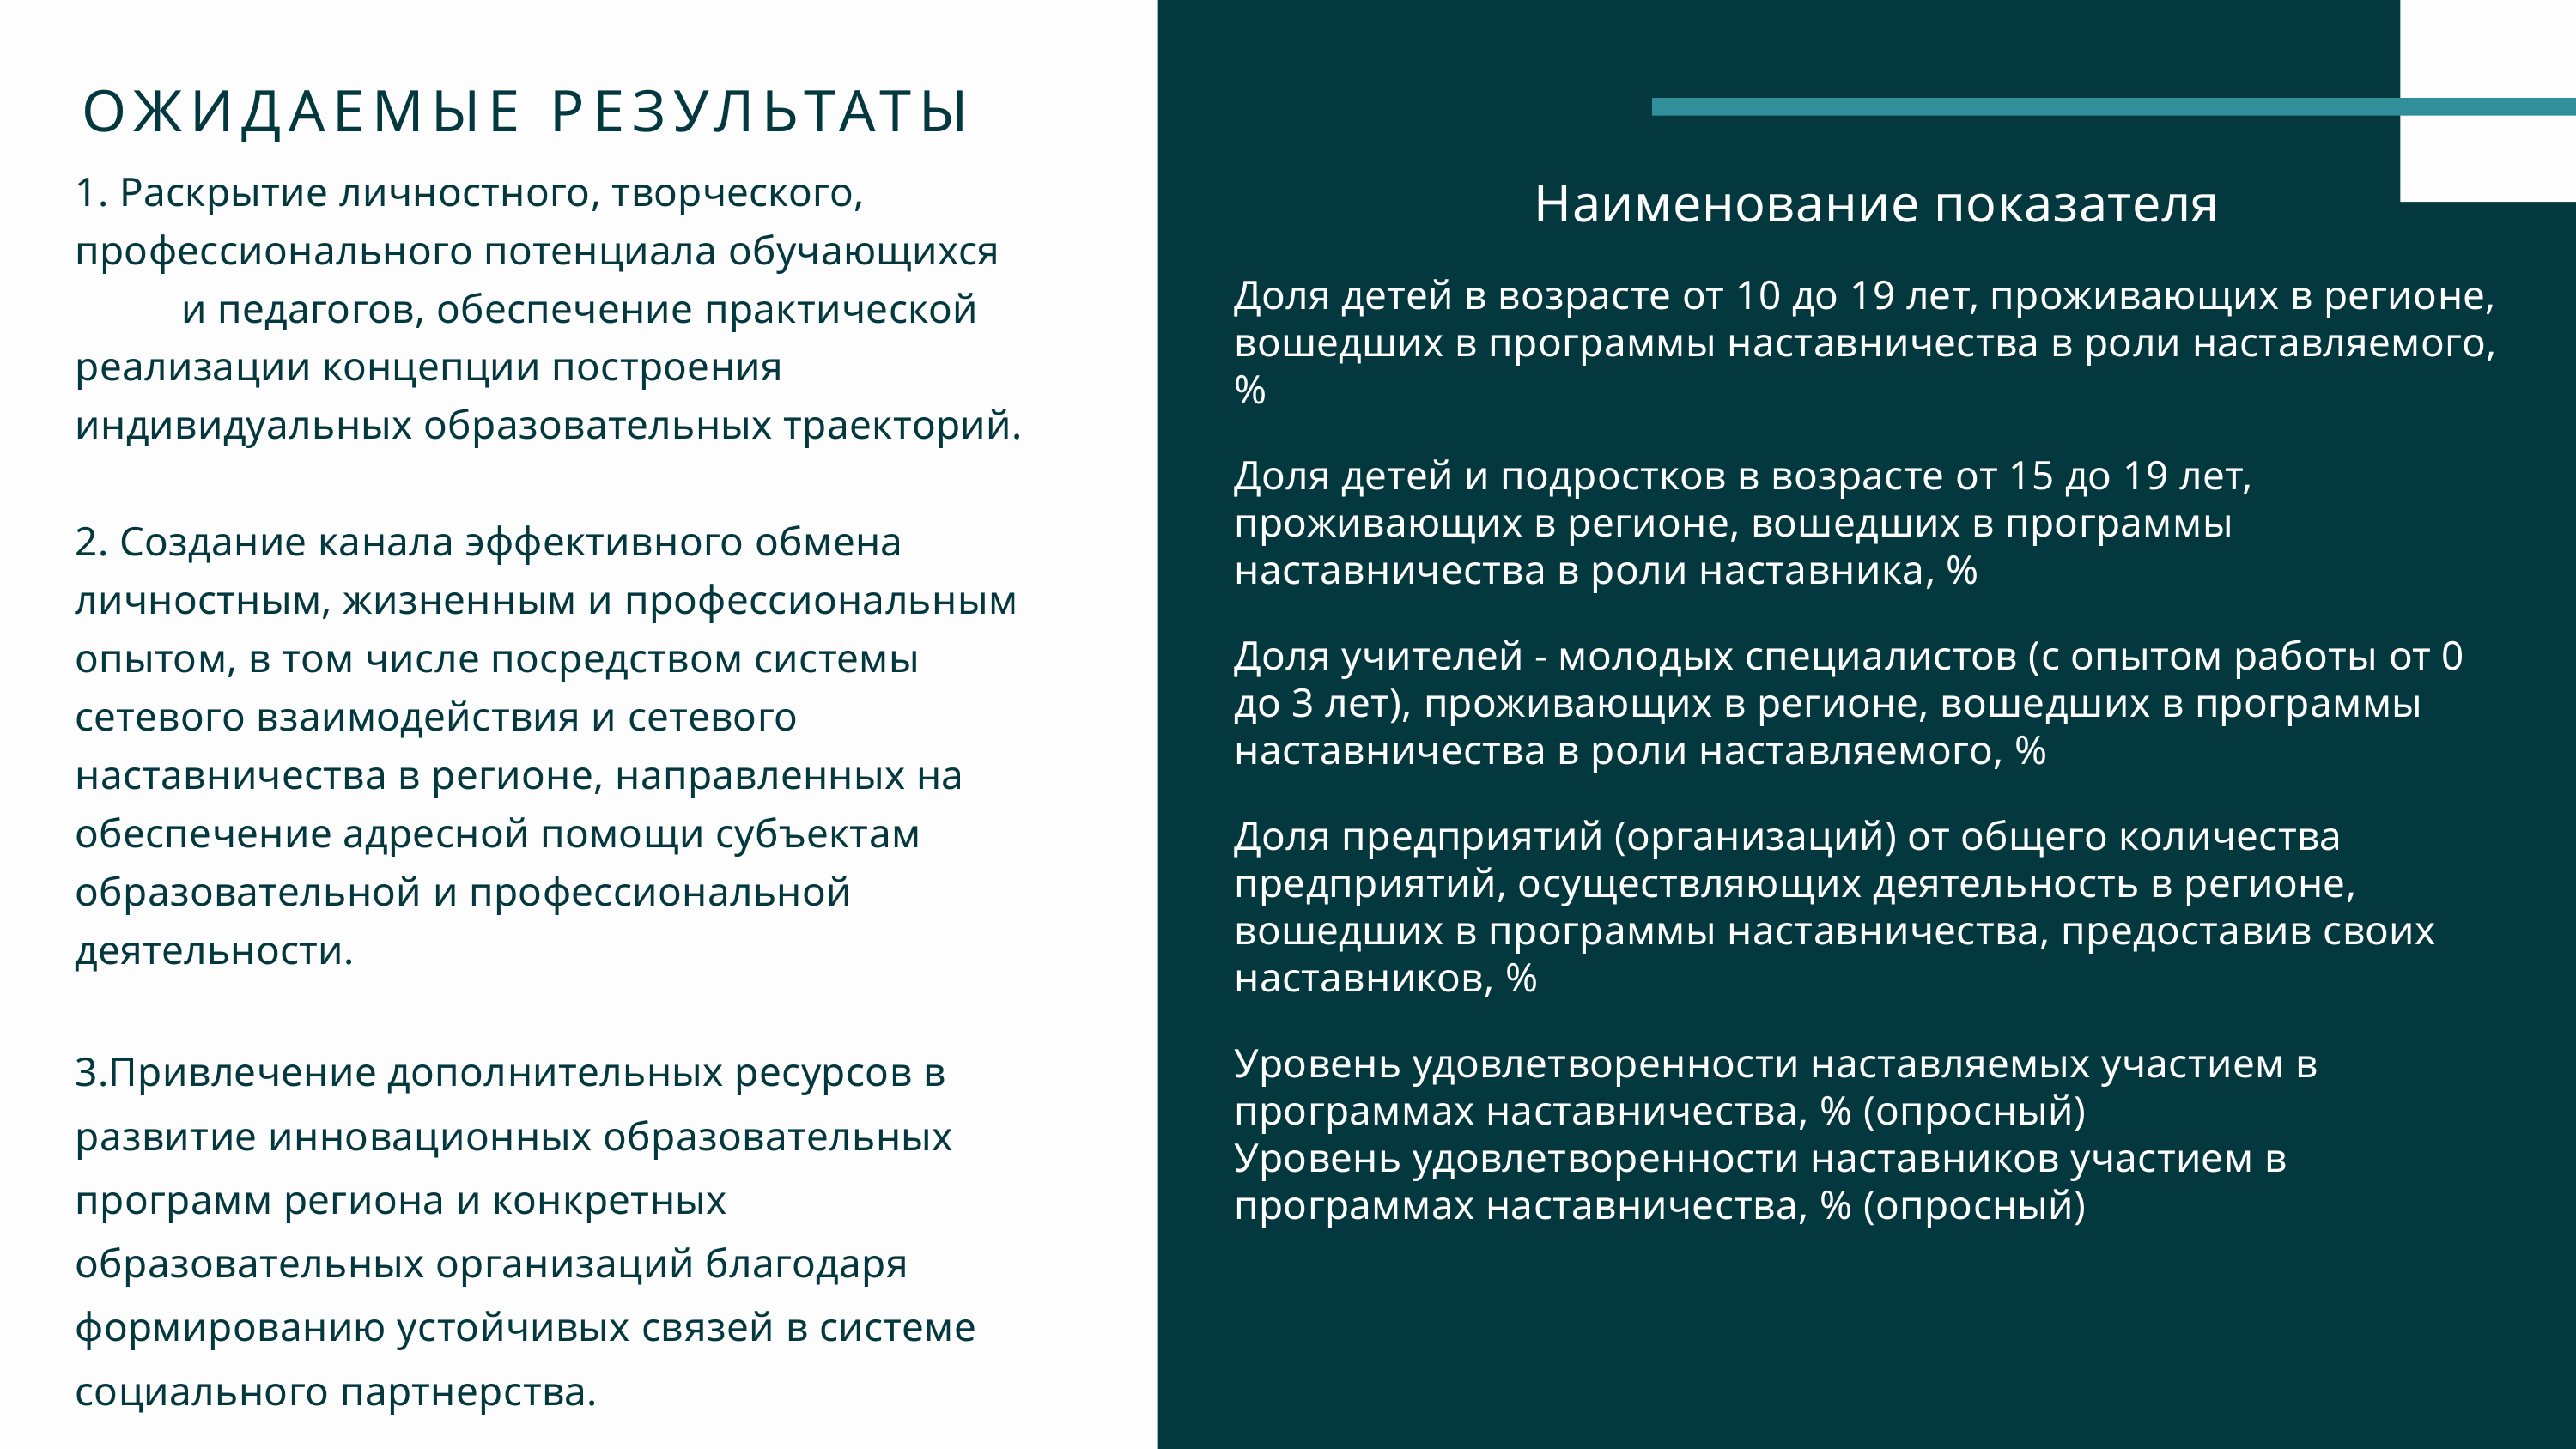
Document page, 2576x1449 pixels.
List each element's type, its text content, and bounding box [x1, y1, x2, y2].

text_box ОЖИДАЕМЫЕ РЕЗУЛЬТАТЫ [82, 45, 1158, 144]
text_box [2400, 0, 2576, 98]
text_box [1652, 98, 2576, 116]
text_box [0, 0, 1158, 1449]
text_box Наименование показателя Доля детей в возрасте от 10 до 19 лет, проживающих в регионе, вошедших в программы наставничества в роли наставляемого, % Доля детей и подростков в возрасте от 15 до 19 лет, проживающих в регионе, вошедших в программы наставничества в роли наставника, % Доля учителей - молодых специалистов (с опытом работы от 0 до 3 лет), проживающих в регионе, вошедших в программы наставничества в роли наставляемого, % Доля предприятий (организаций) от общего количества предприятий, осуществляющих деятельность в регионе, вошедших в программы наставничества, предоставив своих наставников, % Уровень удовлетворенности наставляемых участием в программах наставничества, % (опросный) Уровень удовлетворенности наставников участием в программах наставничества, % (опросный) [1234, 155, 2521, 1228]
text_box [2400, 116, 2576, 203]
text_box 1. Раскрытие личностного, творческого, профессионального потенциала обучающихся и педагогов, обеспечение практической реализации концепции построения индивидуальных образовательных траекторий. 2. Создание канала эффективного обмена личностным, жизненным и профессиональным опытом, в том числе посредством системы сетевого взаимодействия и сетевого наставничества в регионе, направленных на обеспечение адресной помощи субъектам образовательной и профессиональной деятельности. 3.Привлечение дополнительных ресурсов в развитие инновационных образовательных программ региона и конкретных образовательных организаций благодаря формированию устойчивых связей в системе социального партнерства. [75, 155, 1077, 1414]
